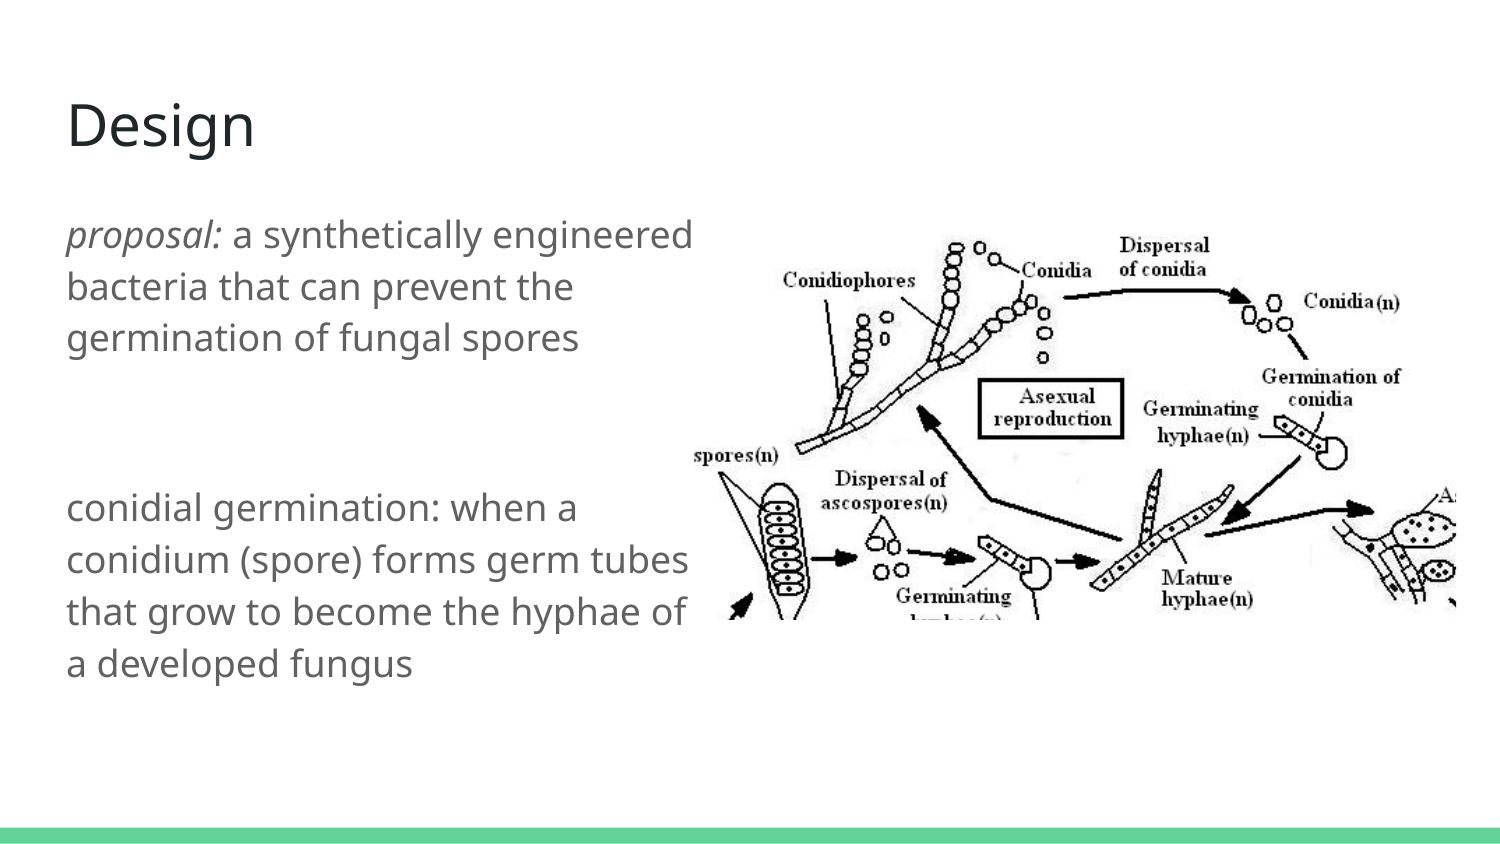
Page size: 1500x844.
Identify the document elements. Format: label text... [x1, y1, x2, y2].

title Design [51, 72, 1449, 167]
picture [693, 223, 1457, 620]
list proposal: a synthetically engineered bacteria that can prevent the germination of fungal spores conidial germination: when a conidium (spore) forms germ tubes that grow to become the hyphae of a developed fungus [51, 189, 724, 750]
